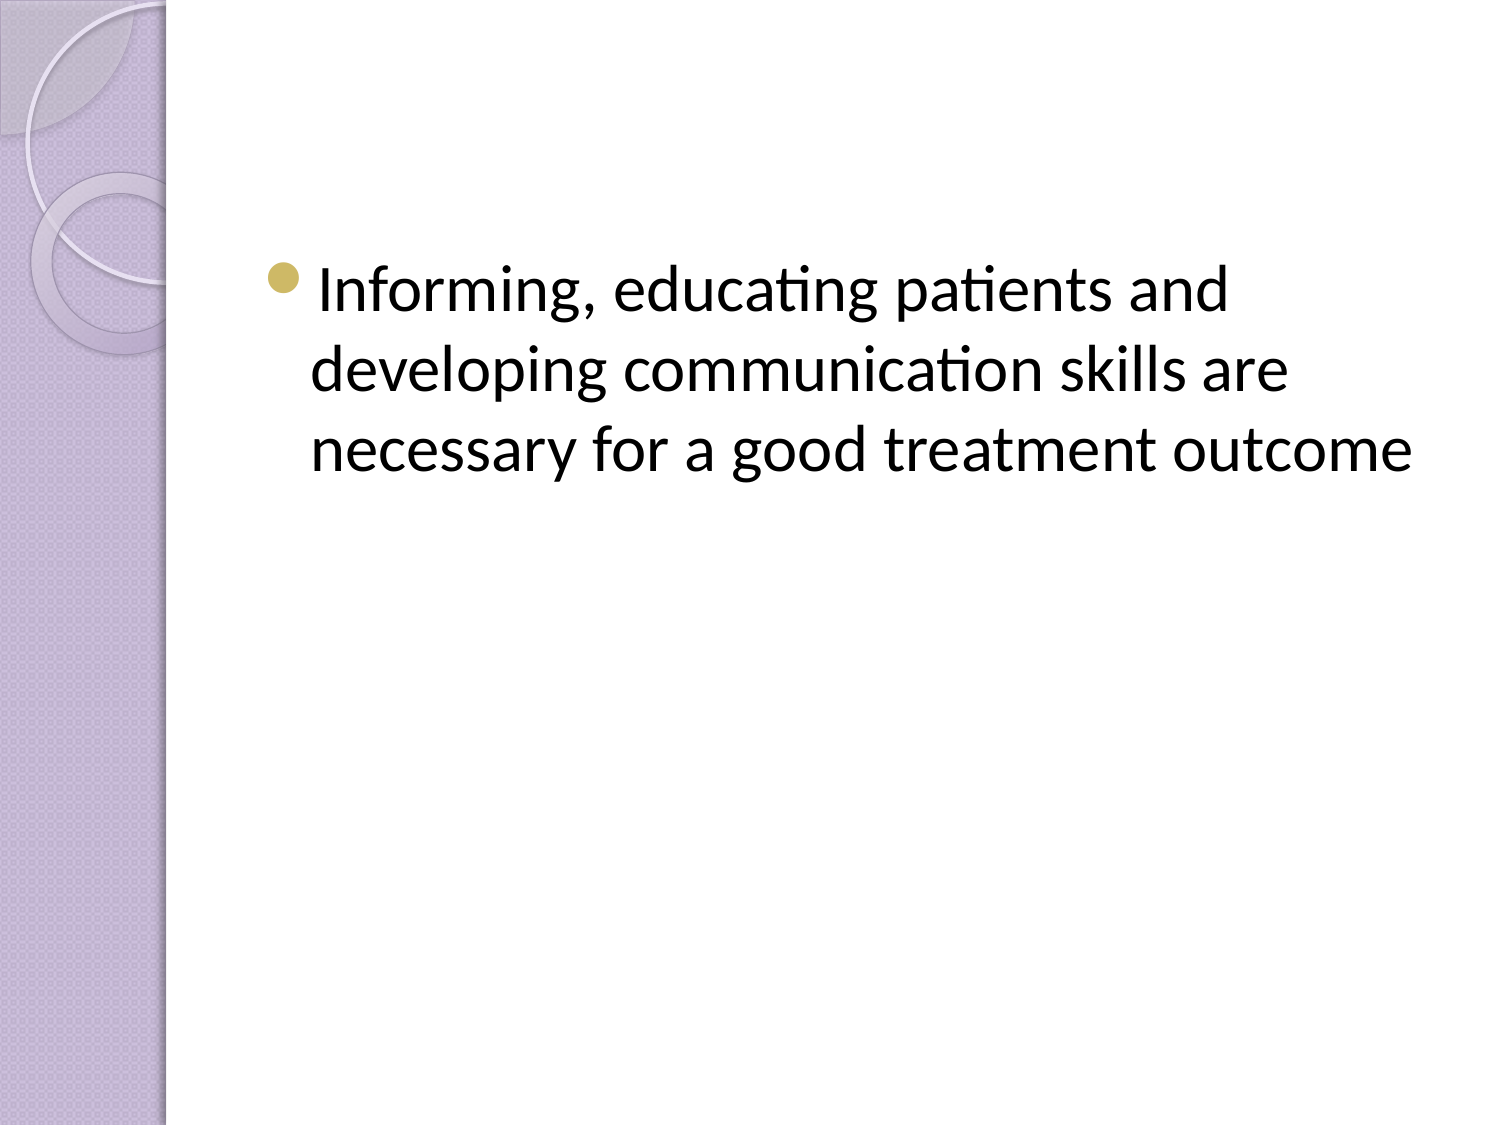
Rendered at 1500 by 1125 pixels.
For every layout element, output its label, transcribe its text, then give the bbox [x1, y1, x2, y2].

list Informing, educating patients and developing communication skills are necessary for a good treatment outcome [235, 237, 1466, 1025]
